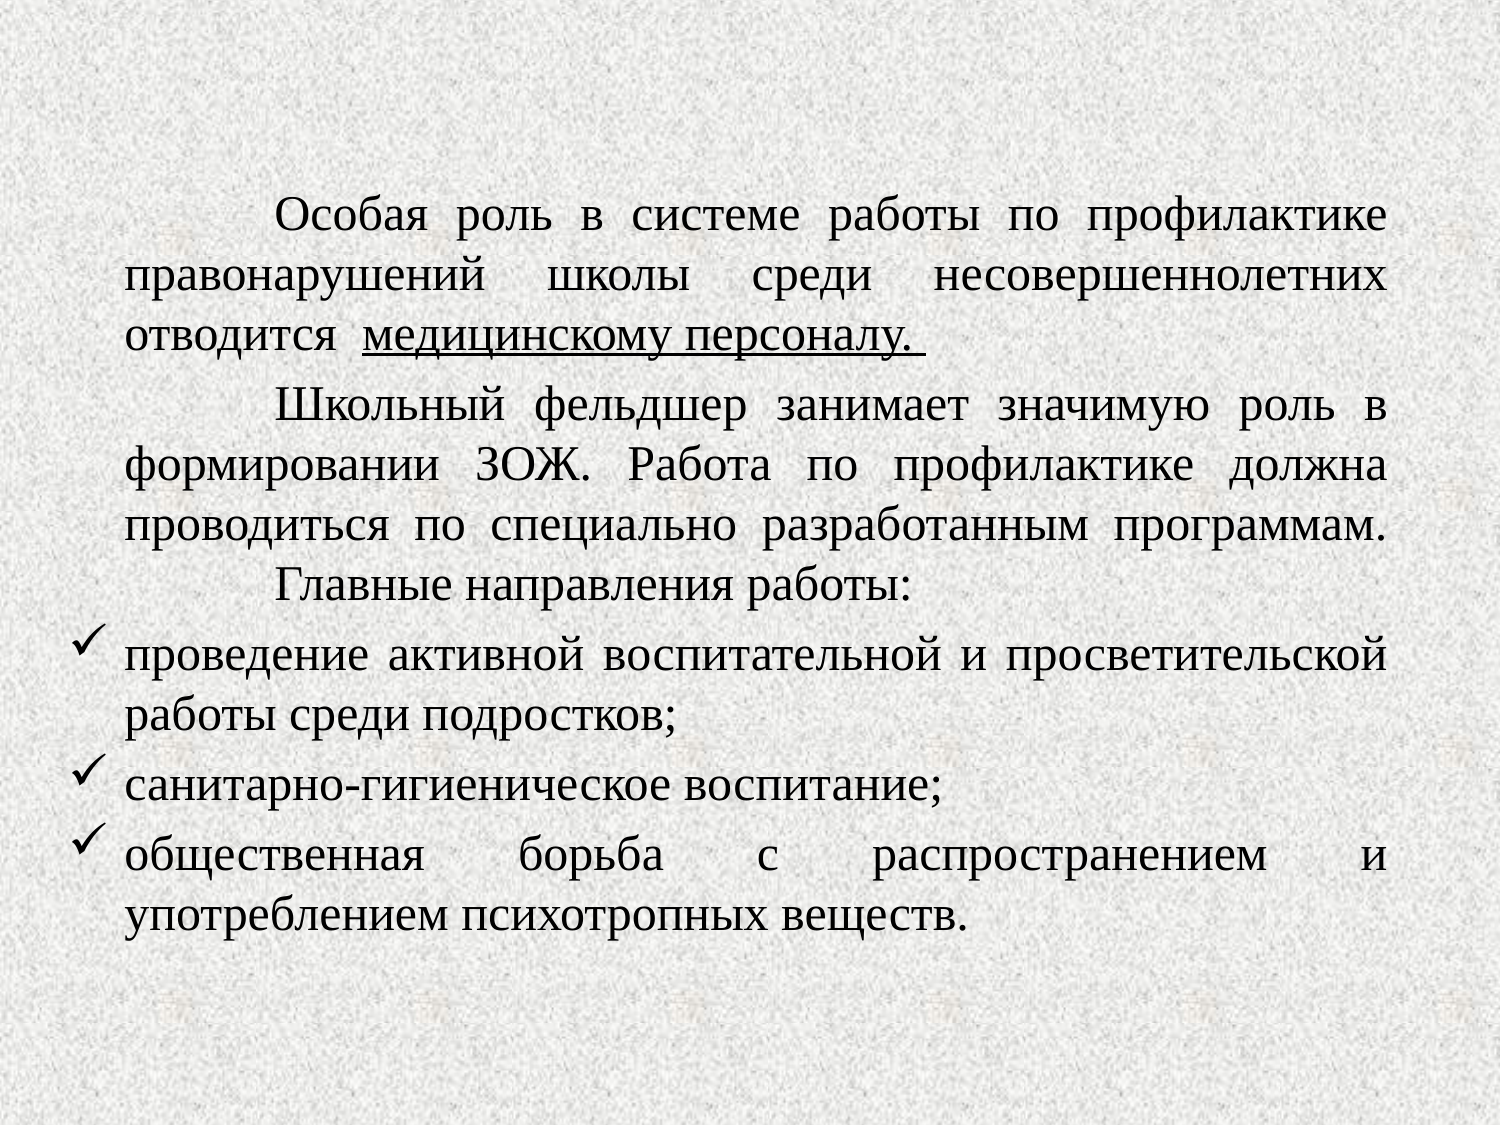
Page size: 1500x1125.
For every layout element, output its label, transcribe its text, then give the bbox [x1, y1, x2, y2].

list Особая роль в системе работы по профилактике правонарушений школы среди несовершеннолетних отводится медицинскому персоналу. Школьный фельдшер занимает значимую роль в формировании ЗОЖ. Работа по профилактике должна проводиться по специально разработанным программам. Главные направления работы: проведение активной воспитательной и просветительской работы среди подростков; санитарно-гигиеническое воспитание; общественная борьба с распространением и употреблением психотропных веществ. [53, 172, 1404, 916]
picture [0, 0, 1500, 1125]
